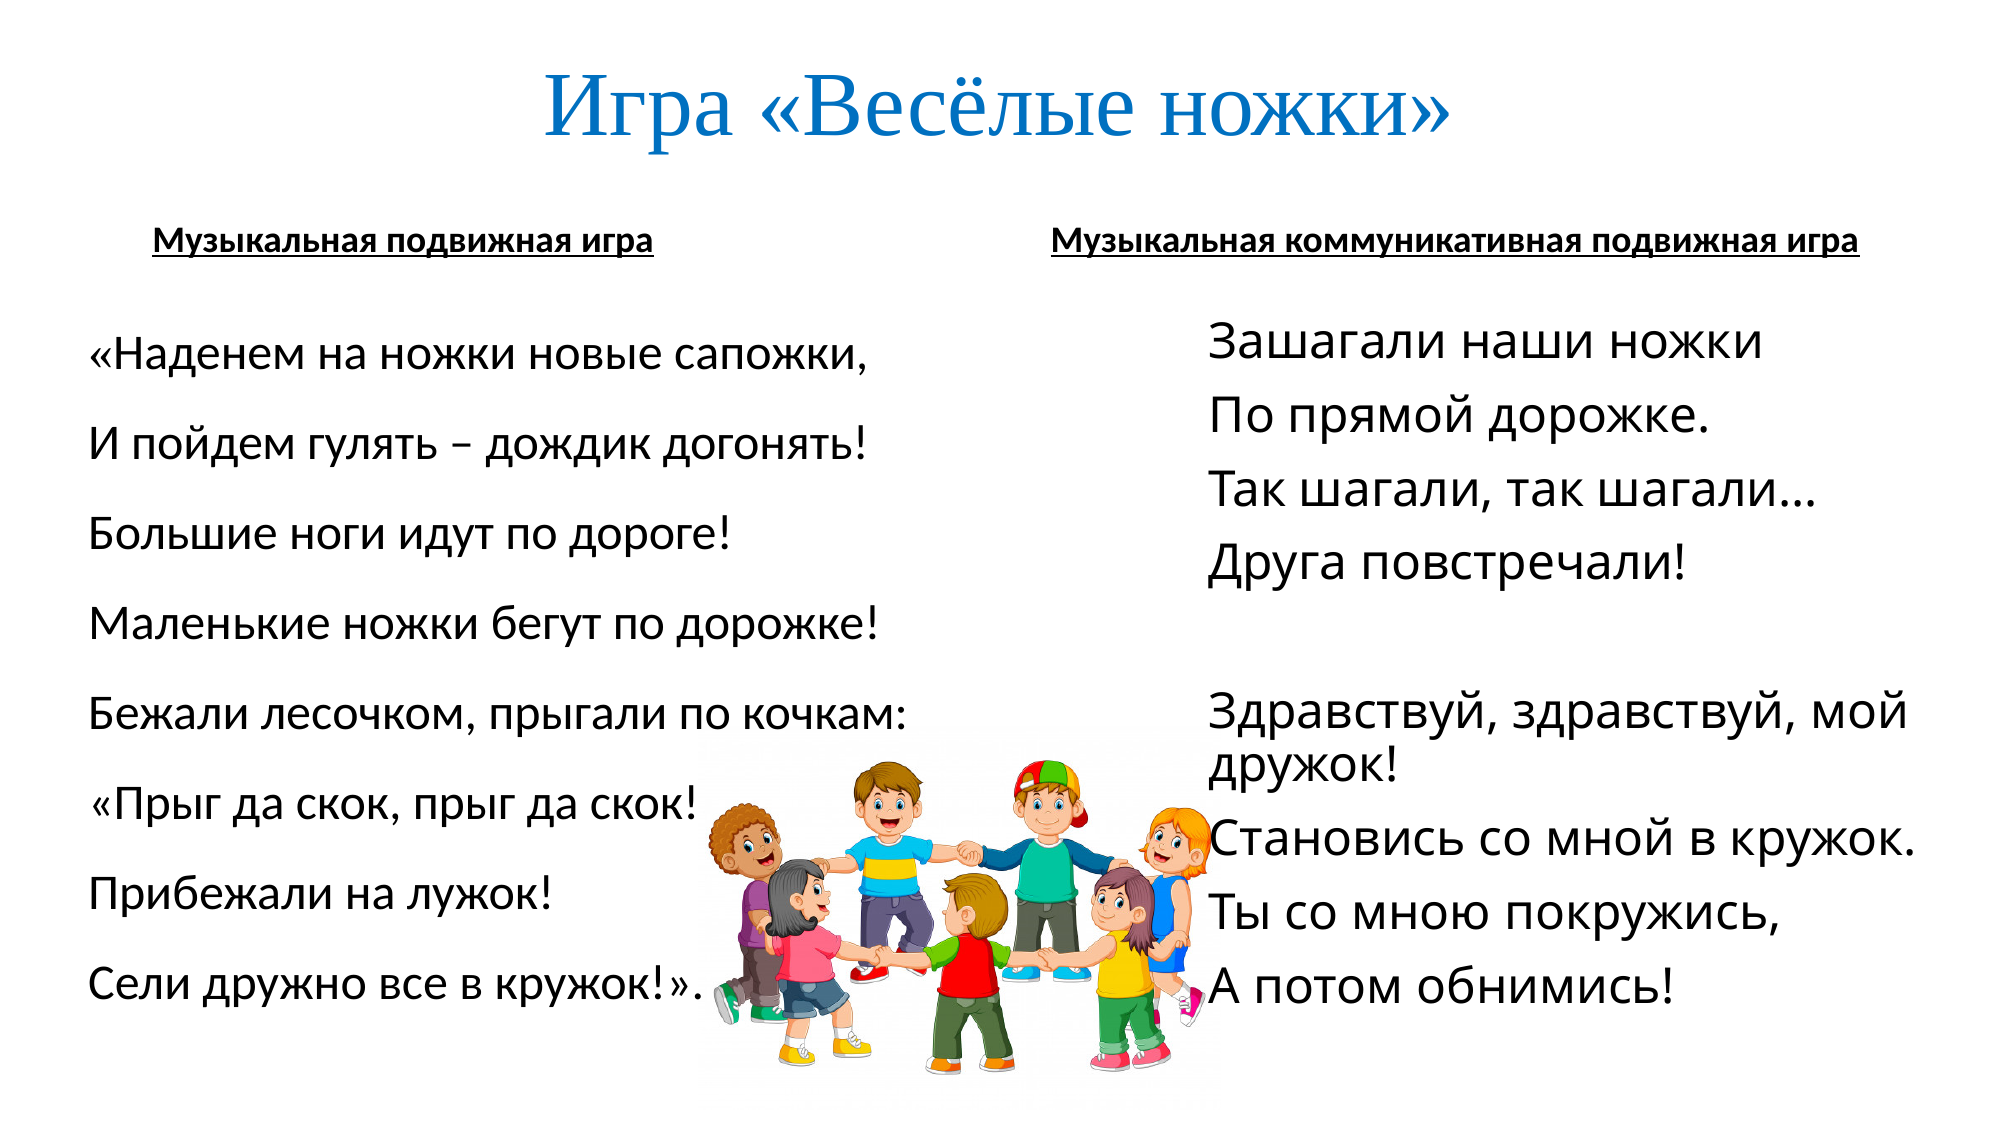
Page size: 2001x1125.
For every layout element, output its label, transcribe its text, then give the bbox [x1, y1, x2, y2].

title Игра «Весёлые ножки» [137, 40, 1863, 282]
list Зашагали наши ножки По прямой дорожке. Так шагали, так шагали… Друга повстречали! Здравствуй, здравствуй, мой дружок! Становись со мной в кружок. Ты со мною покружись, А потом обнимись! [1193, 307, 1950, 1022]
picture [698, 726, 1221, 1110]
text_box Музыкальная коммуникативная подвижная игра [1035, 207, 1923, 267]
text_box Музыкальная подвижная игра [137, 207, 699, 267]
text_box «Наденем на ножки новые сапожки, И пойдем гулять – дождик догонять! Большие ноги идут по дороге! Маленькие ножки бегут по дорожке! Бежали лесочком, прыгали по кочкам: «Прыг да скок, прыг да скок! Прибежали на лужок! Сели дружно все в кружок!». [73, 281, 925, 1062]
